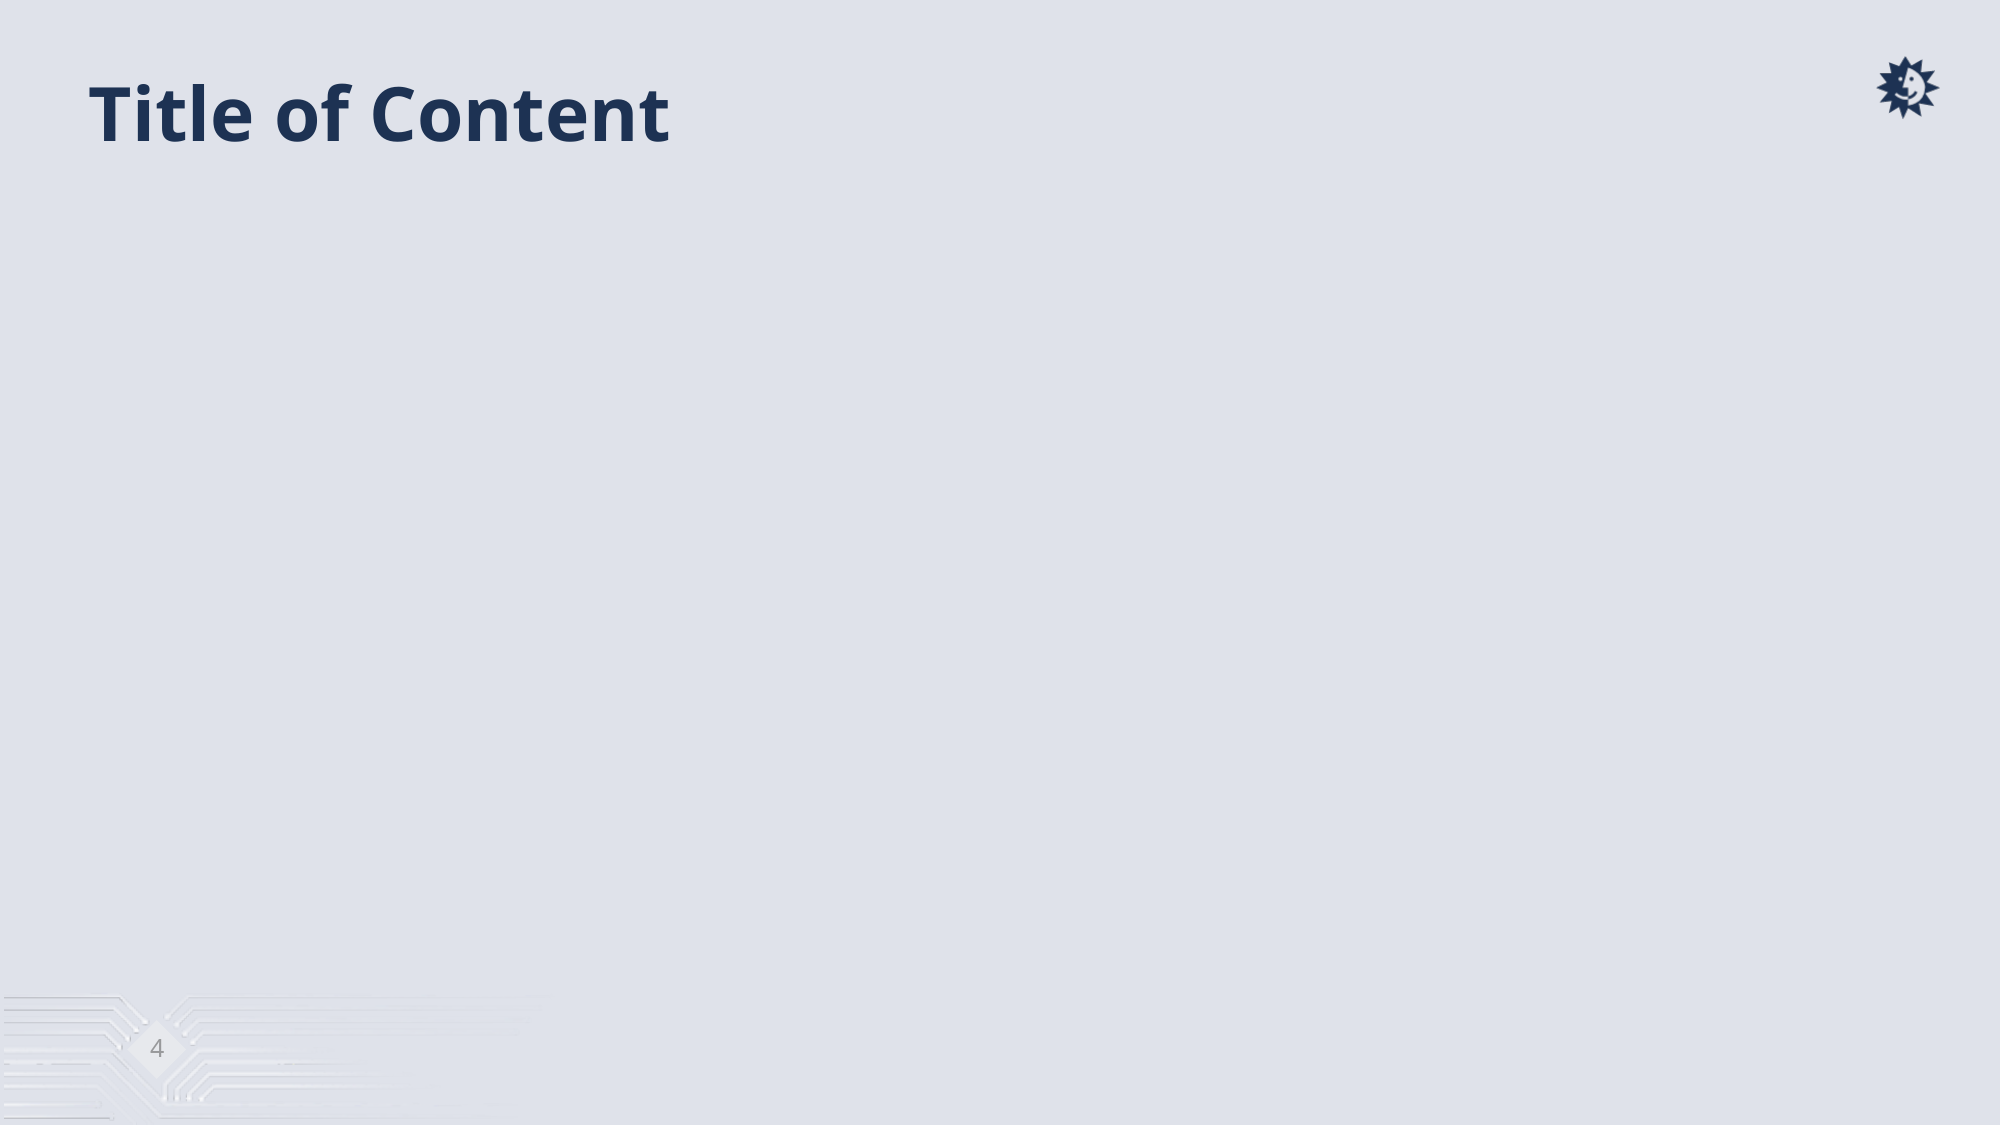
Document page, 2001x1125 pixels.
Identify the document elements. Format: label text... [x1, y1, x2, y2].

picture [1876, 56, 1941, 120]
slide_number 4 [120, 1020, 194, 1080]
title Title of Content [73, 33, 1863, 189]
picture [4, 992, 555, 1125]
